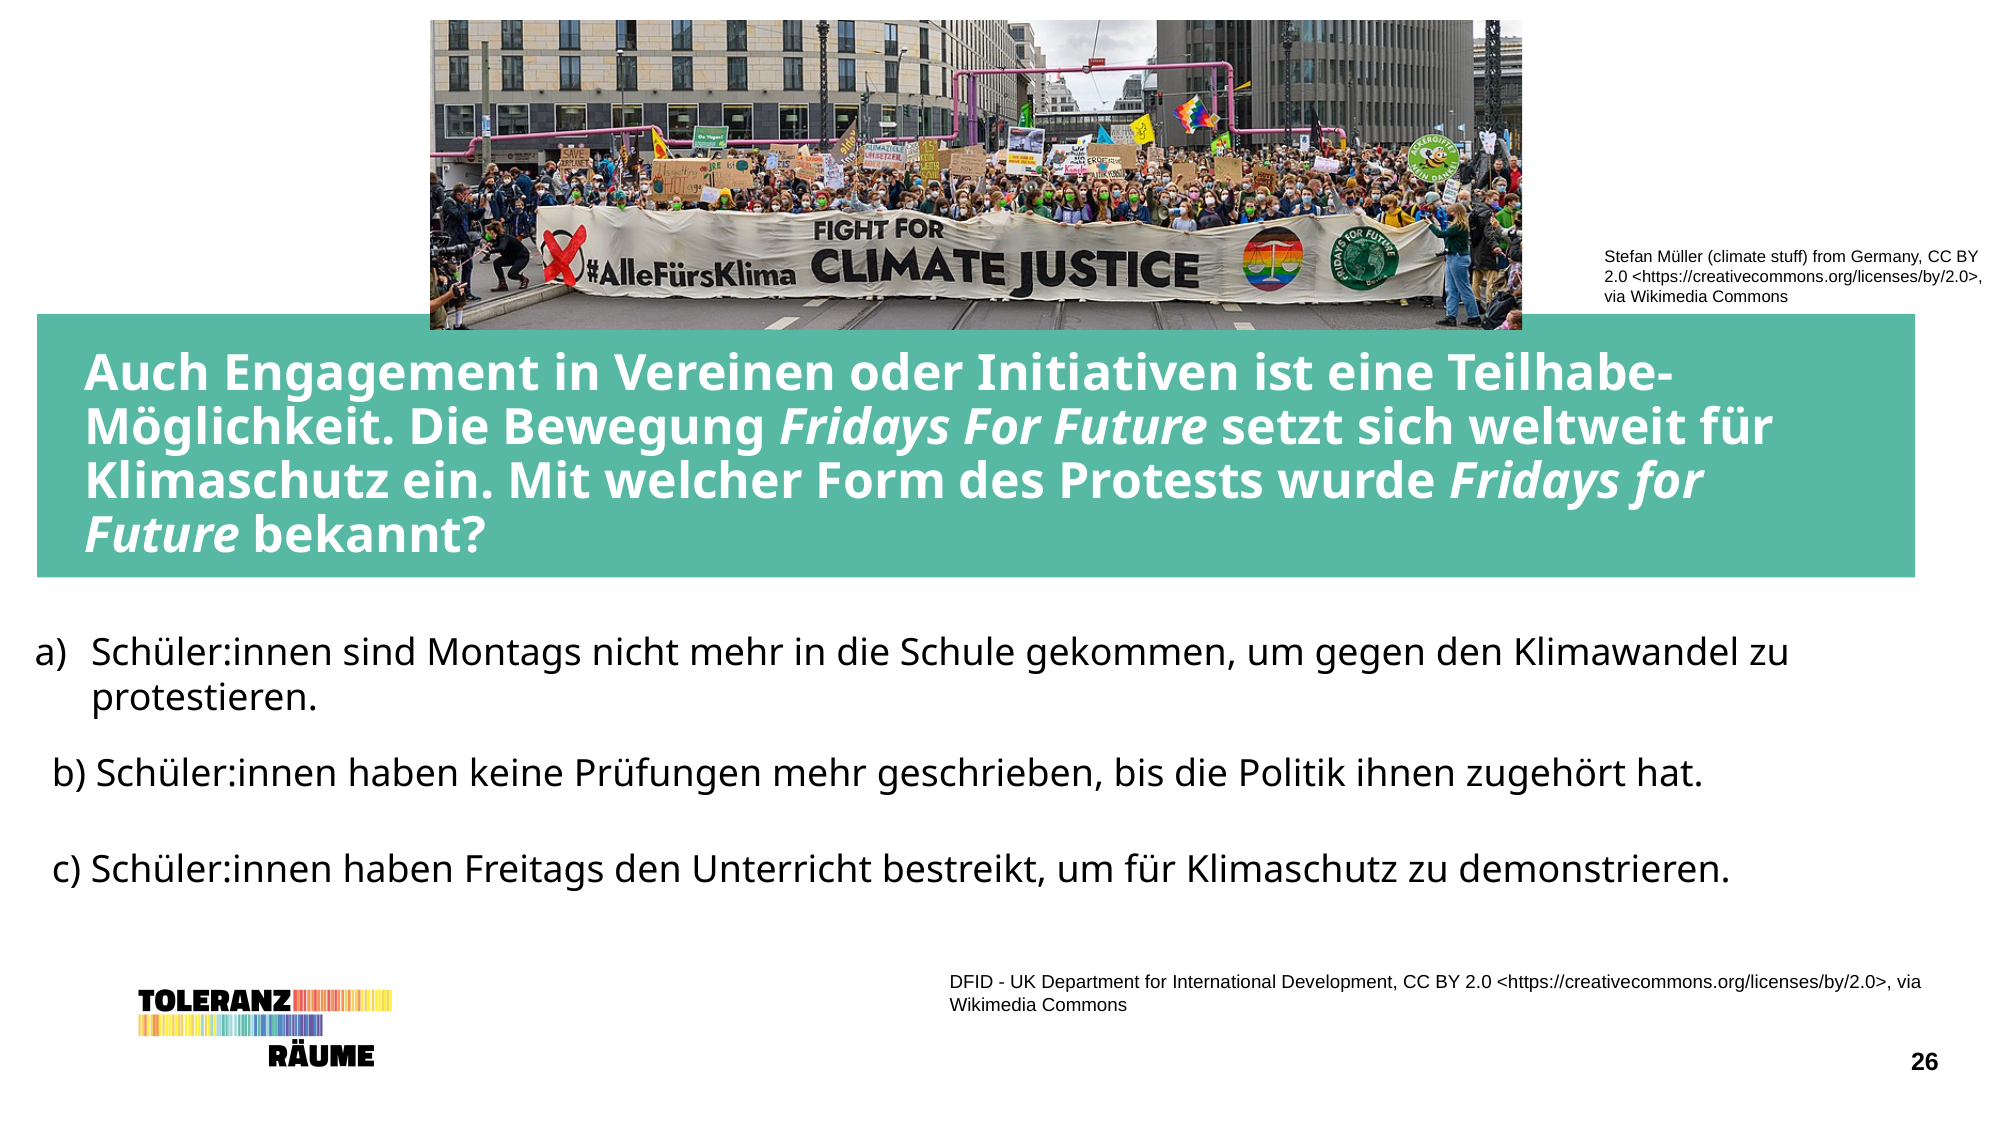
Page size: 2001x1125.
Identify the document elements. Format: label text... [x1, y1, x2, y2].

picture [430, 20, 1523, 330]
text_box Schüler:innen sind Montags nicht mehr in die Schule gekommen, um gegen den Klimawandel zu protestieren. [19, 620, 1898, 860]
text_box [36, 313, 1916, 579]
title Auch Engagement in Vereinen oder Initiativen ist eine Teilhabe-Möglichkeit. Die Bewegung Fridays For Future setzt sich weltweit für Klimaschutz ein. Mit welcher Form des Protests wurde Fridays for Future bekannt? [84, 347, 1834, 473]
picture [137, 989, 393, 1067]
text_box DFID - UK Department for International Development, CC BY 2.0 <https://creativecommons.org/licenses/by/2.0>, via Wikimedia Commons [934, 962, 1958, 1023]
text_box Stefan Müller (climate stuff) from Germany, CC BY 2.0 <https://creativecommons.org/licenses/by/2.0>, via Wikimedia Commons [1589, 238, 2000, 313]
text_box c) Schüler:innen haben Freitags den Unterricht bestreikt, um für Klimaschutz zu demonstrieren. [37, 838, 1916, 943]
slide_number 26 [1846, 1034, 1940, 1076]
text_box b) Schüler:innen haben keine Prüfungen mehr geschrieben, bis die Politik ihnen zugehört hat. [37, 741, 1916, 802]
